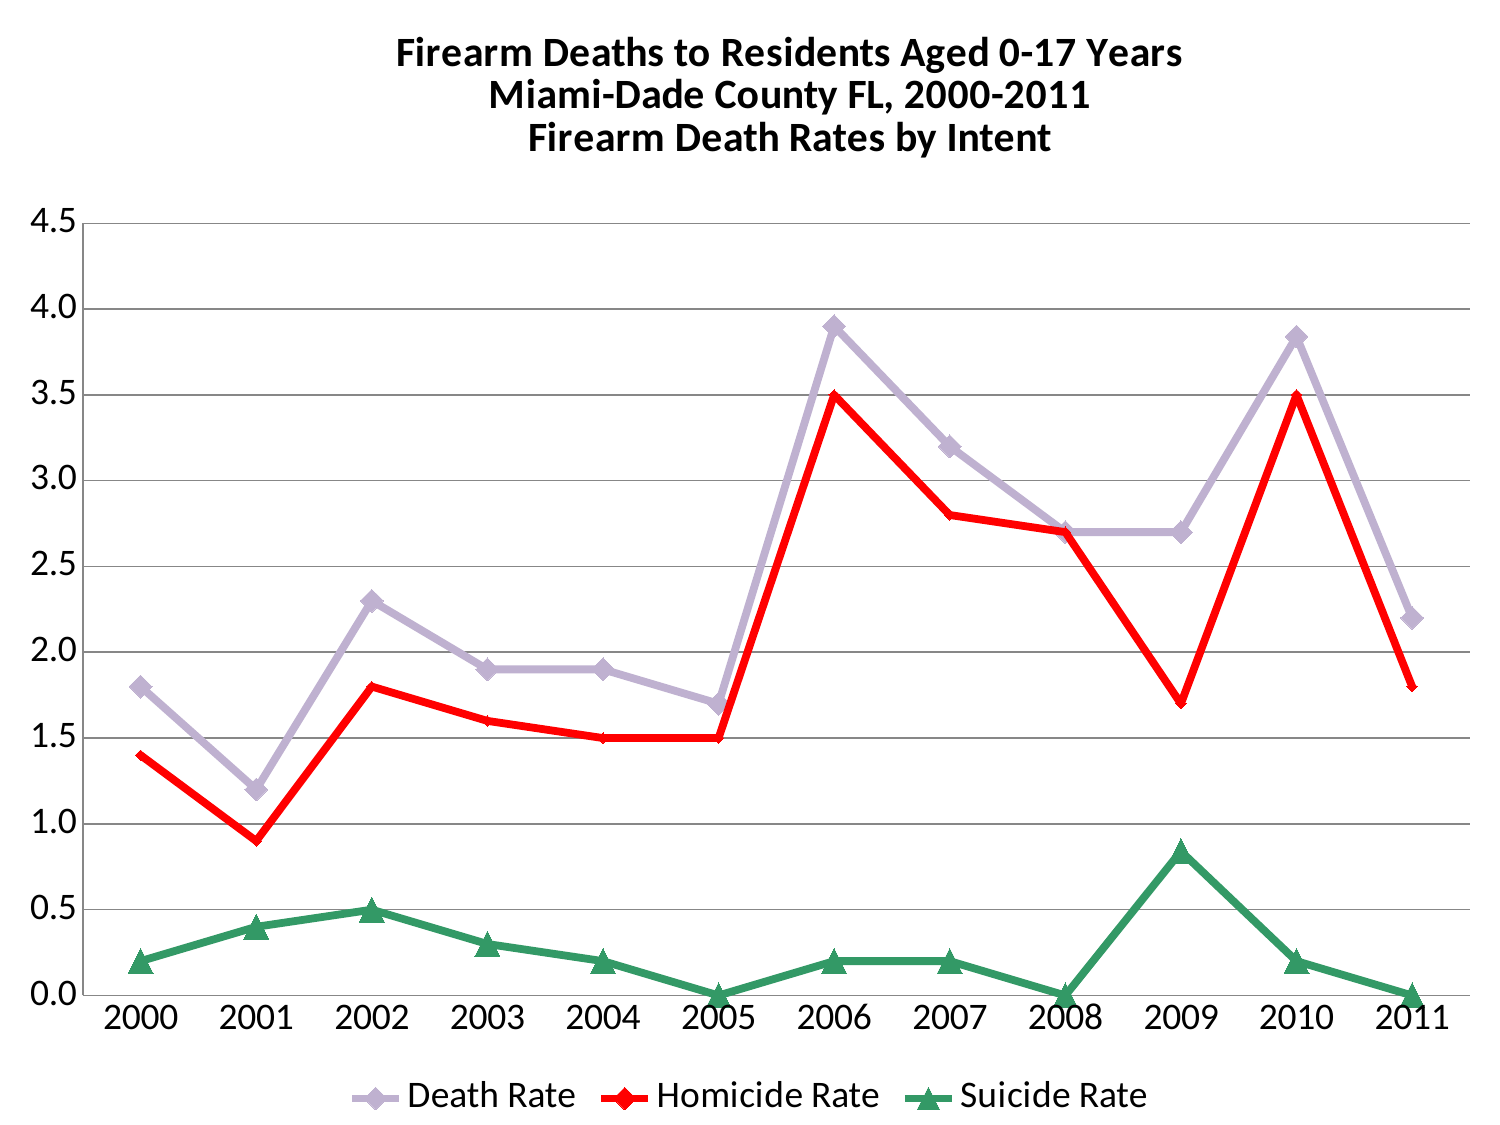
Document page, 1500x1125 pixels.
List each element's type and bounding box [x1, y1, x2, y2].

chart [0, 0, 1500, 1125]
